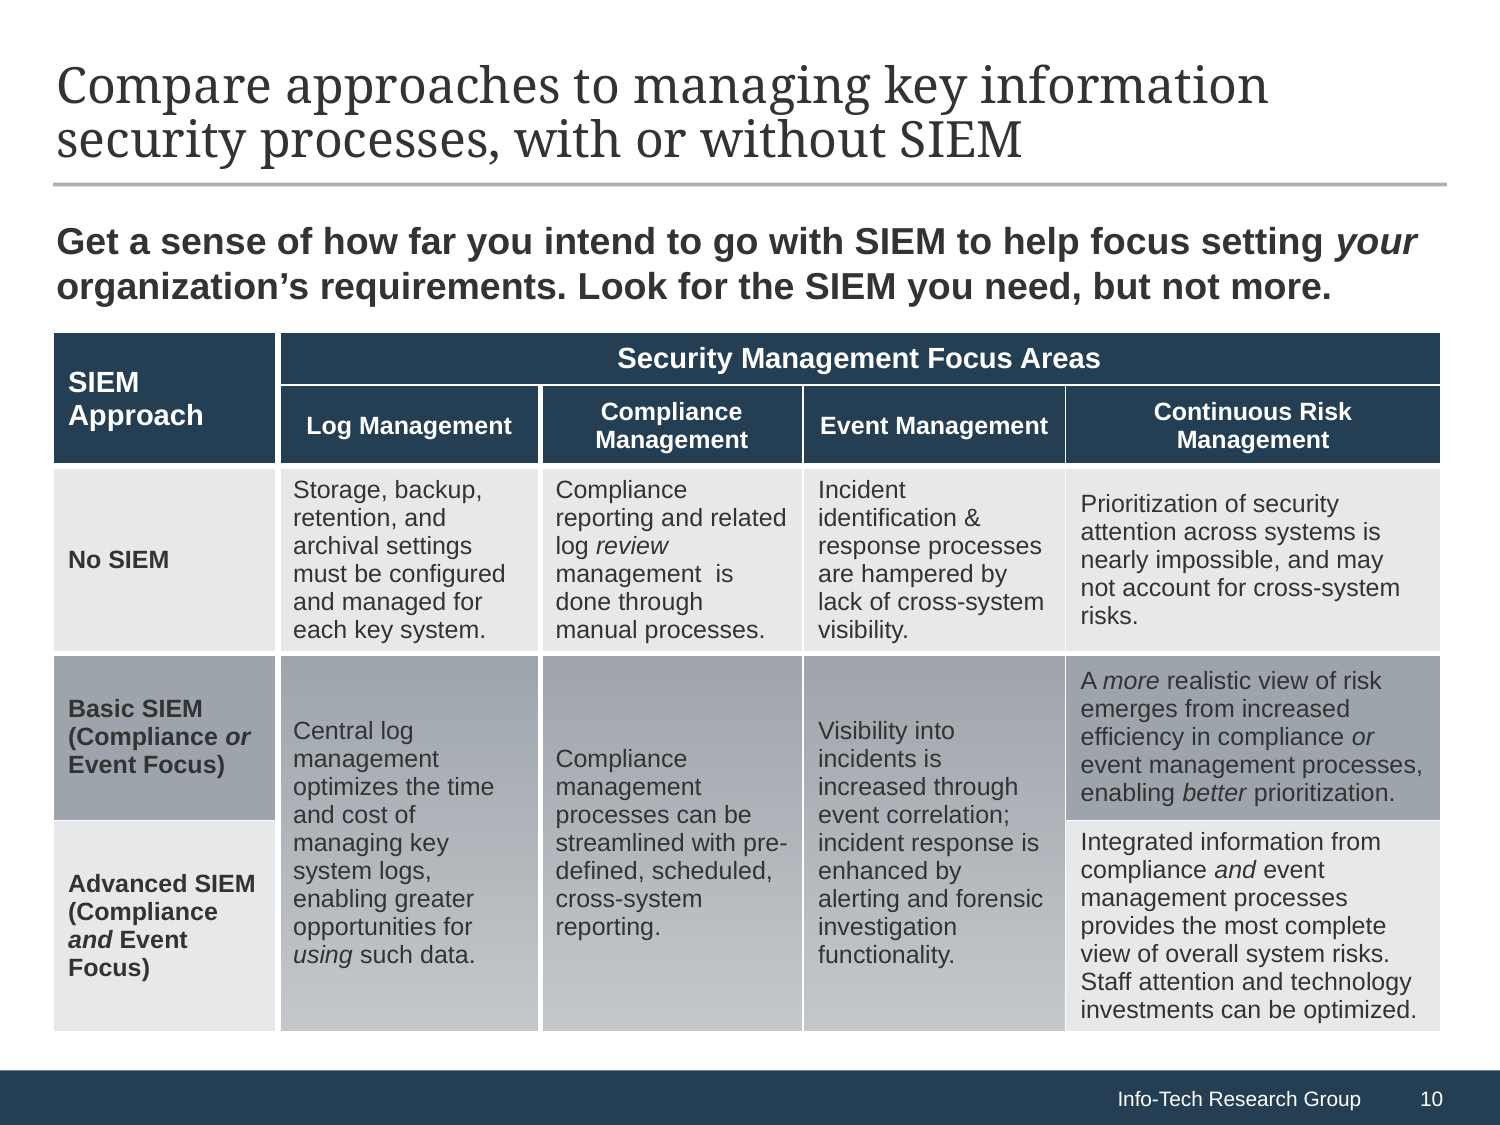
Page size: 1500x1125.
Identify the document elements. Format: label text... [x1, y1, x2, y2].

table_cell Compliance management processes can be streamlined with pre-defined, scheduled, cross-system reporting. [543, 656, 802, 1031]
table_cell Storage, backup, retention, and archival settings must be configured and managed for each key system. [281, 469, 538, 651]
table_cell Log Management [281, 386, 538, 463]
table_cell Continuous Risk Management [1066, 386, 1440, 463]
table_cell Integrated information from compliance and event management processes provides the most complete view of overall system risks. Staff attention and technology investments can be optimized. [1066, 821, 1440, 1031]
table_cell Central log management optimizes the time and cost of managing key system logs, enabling greater opportunities for using such data. [281, 656, 538, 1031]
table_header SIEM Approach [54, 333, 275, 463]
list Get a sense of how far you intend to go with SIEM to help focus setting your organization’s requirements. Look for the SIEM you need, but not more. [41, 209, 1456, 316]
table_cell Basic SIEM (Compliance or Event Focus) [54, 656, 275, 820]
table_cell Visibility into incidents is increased through event correlation; incident response is enhanced by alerting and forensic investigation functionality. [804, 656, 1065, 1031]
table_cell Compliance Management [543, 386, 802, 463]
table_cell Compliance reporting and related log review management is done through manual processes. [543, 469, 802, 651]
table_cell A more realistic view of risk emerges from increased efficiency in compliance or event management processes, enabling better prioritization. [1066, 656, 1440, 820]
table_header Security Management Focus Areas [281, 333, 1440, 384]
table_cell Advanced SIEM (Compliance and Event Focus) [54, 821, 275, 1031]
table_cell No SIEM [54, 469, 275, 651]
table_cell Prioritization of security attention across systems is nearly impossible, and may not account for cross-system risks. [1066, 469, 1440, 651]
title Compare approaches to managing key information security processes, with or without SIEM [41, 42, 1457, 185]
table_cell Event Management [804, 386, 1065, 463]
table_cell Incident identification & response processes are hampered by lack of cross-system visibility. [804, 469, 1065, 651]
